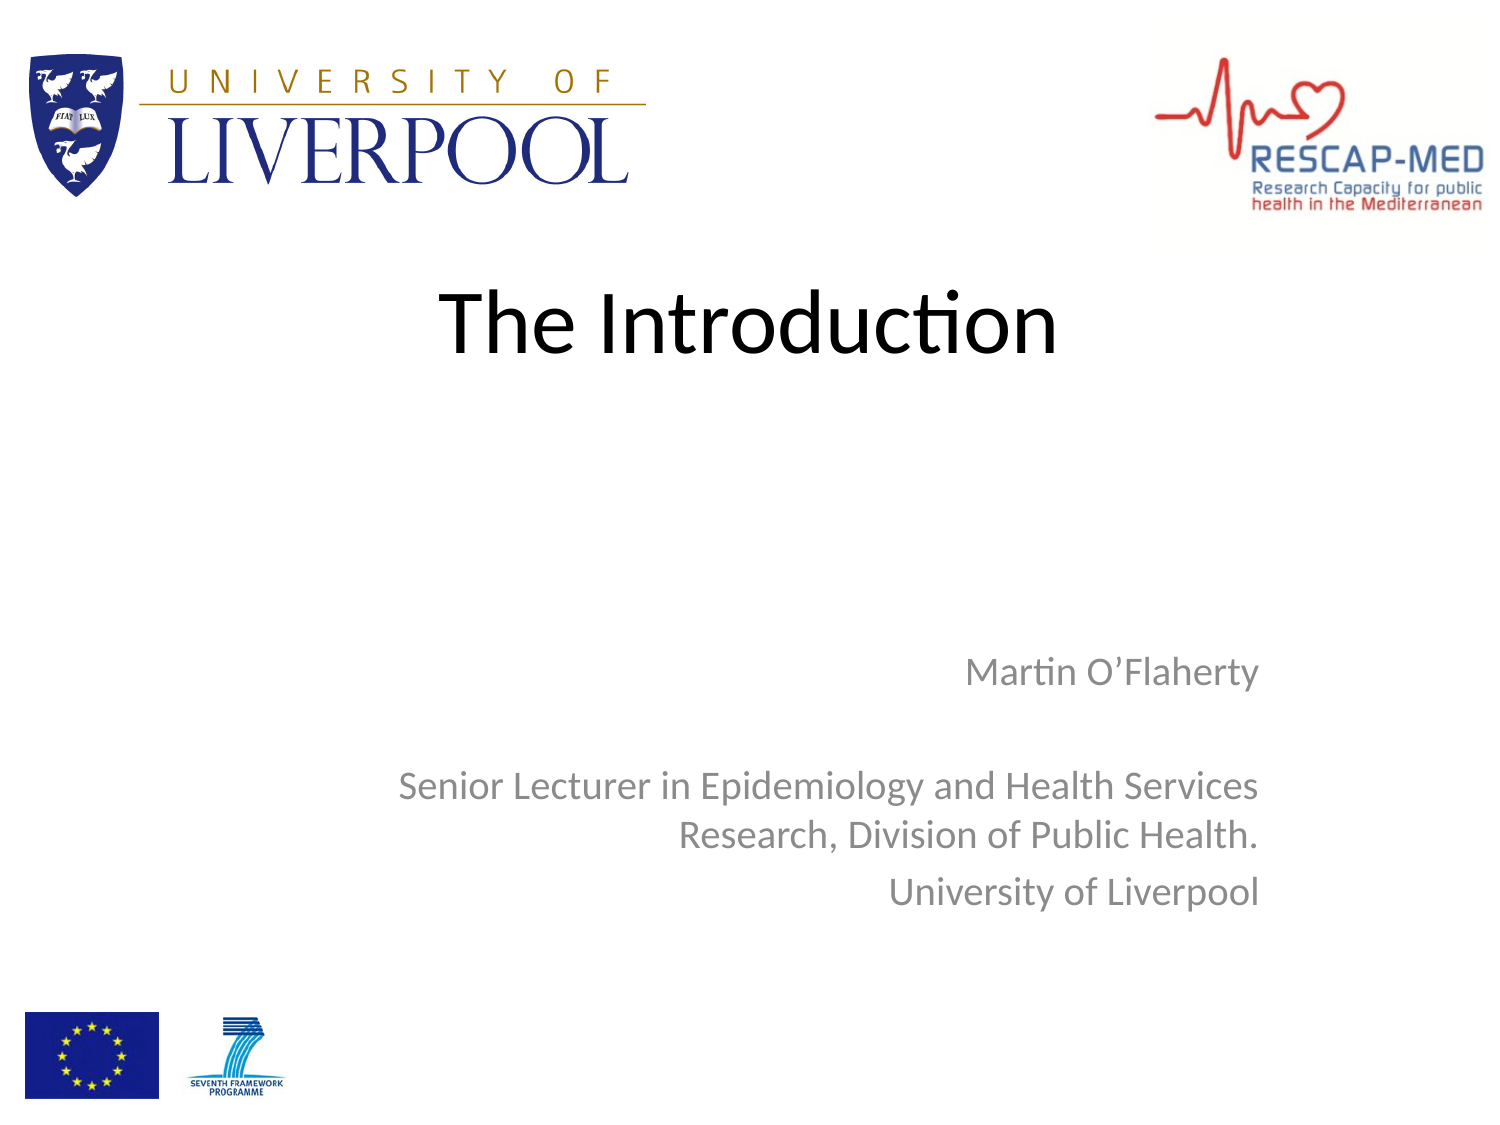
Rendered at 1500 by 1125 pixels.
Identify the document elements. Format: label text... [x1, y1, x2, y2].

title The Introduction [112, 196, 1388, 438]
picture [1148, 17, 1493, 262]
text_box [25, 1011, 290, 1100]
subtitle Martin O’Flaherty Senior Lecturer in Epidemiology and Health Services Research, Division of Public Health. University of Liverpool [225, 637, 1275, 925]
picture [29, 54, 646, 197]
